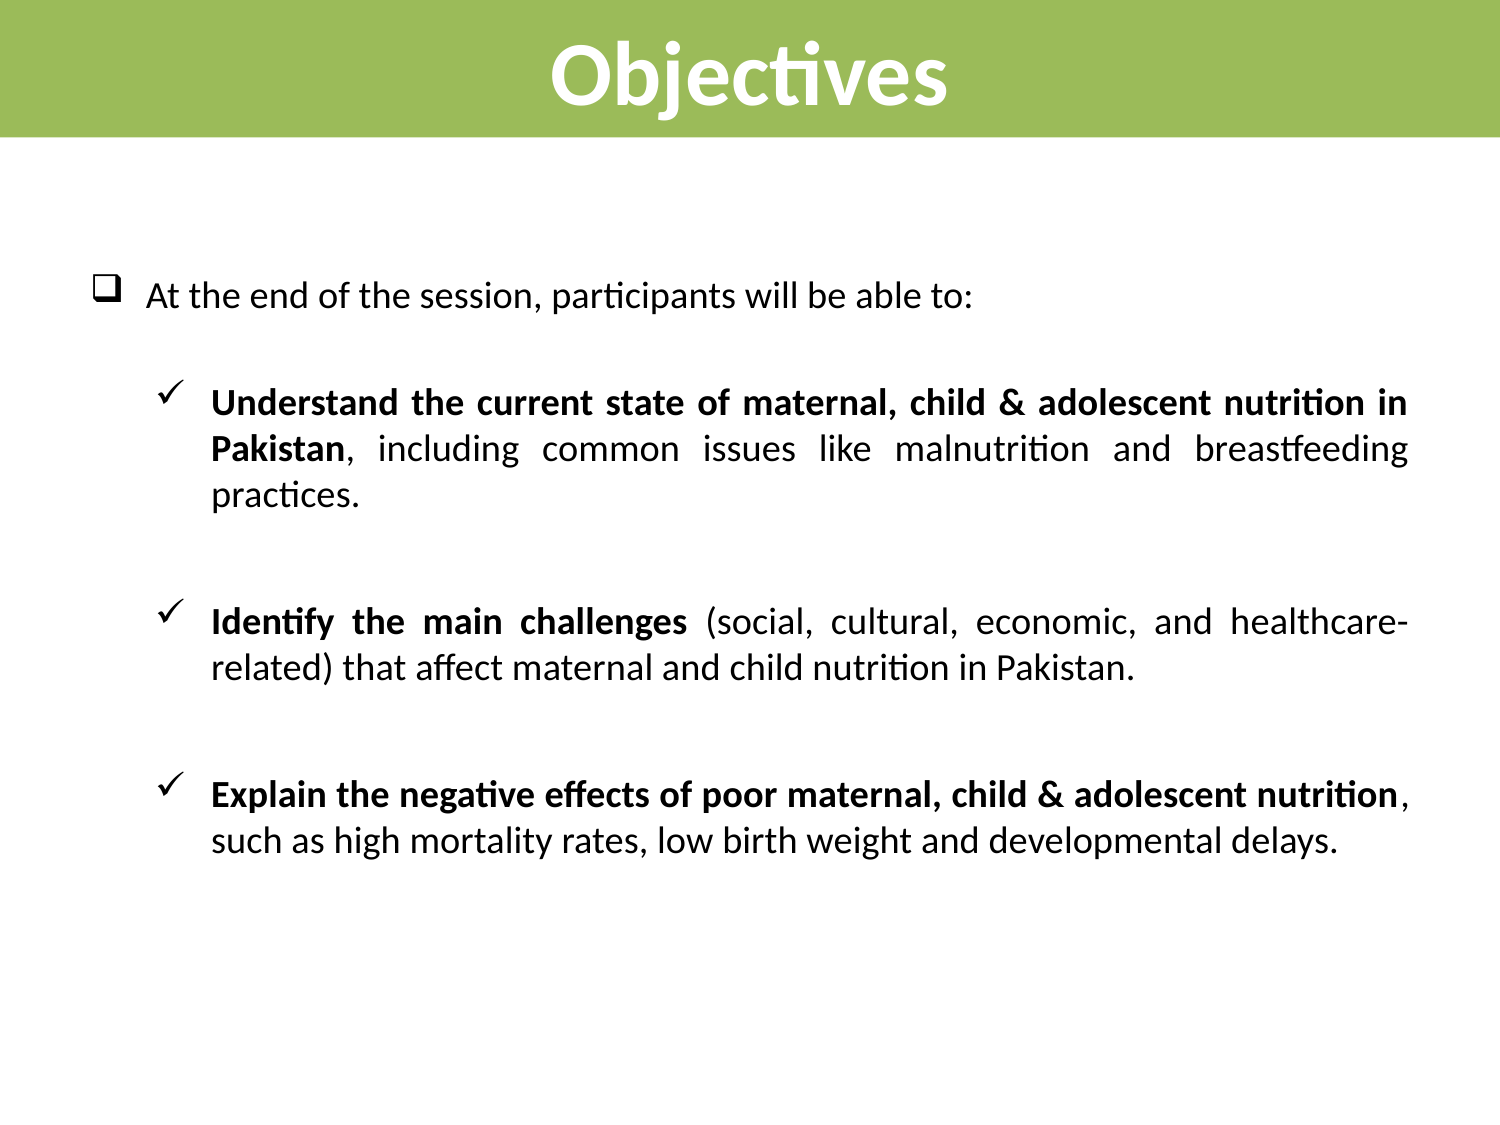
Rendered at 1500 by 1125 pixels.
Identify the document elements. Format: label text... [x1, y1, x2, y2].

list At the end of the session, participants will be able to: Understand the current state of maternal, child & adolescent nutrition in Pakistan, including common issues like malnutrition and breastfeeding practices. Identify the main challenges (social, cultural, economic, and healthcare-related) that affect maternal and child nutrition in Pakistan. Explain the negative effects of poor maternal, child & adolescent nutrition, such as high mortality rates, low birth weight and developmental delays. [75, 262, 1425, 1063]
text_box Objectives [0, 0, 1500, 138]
